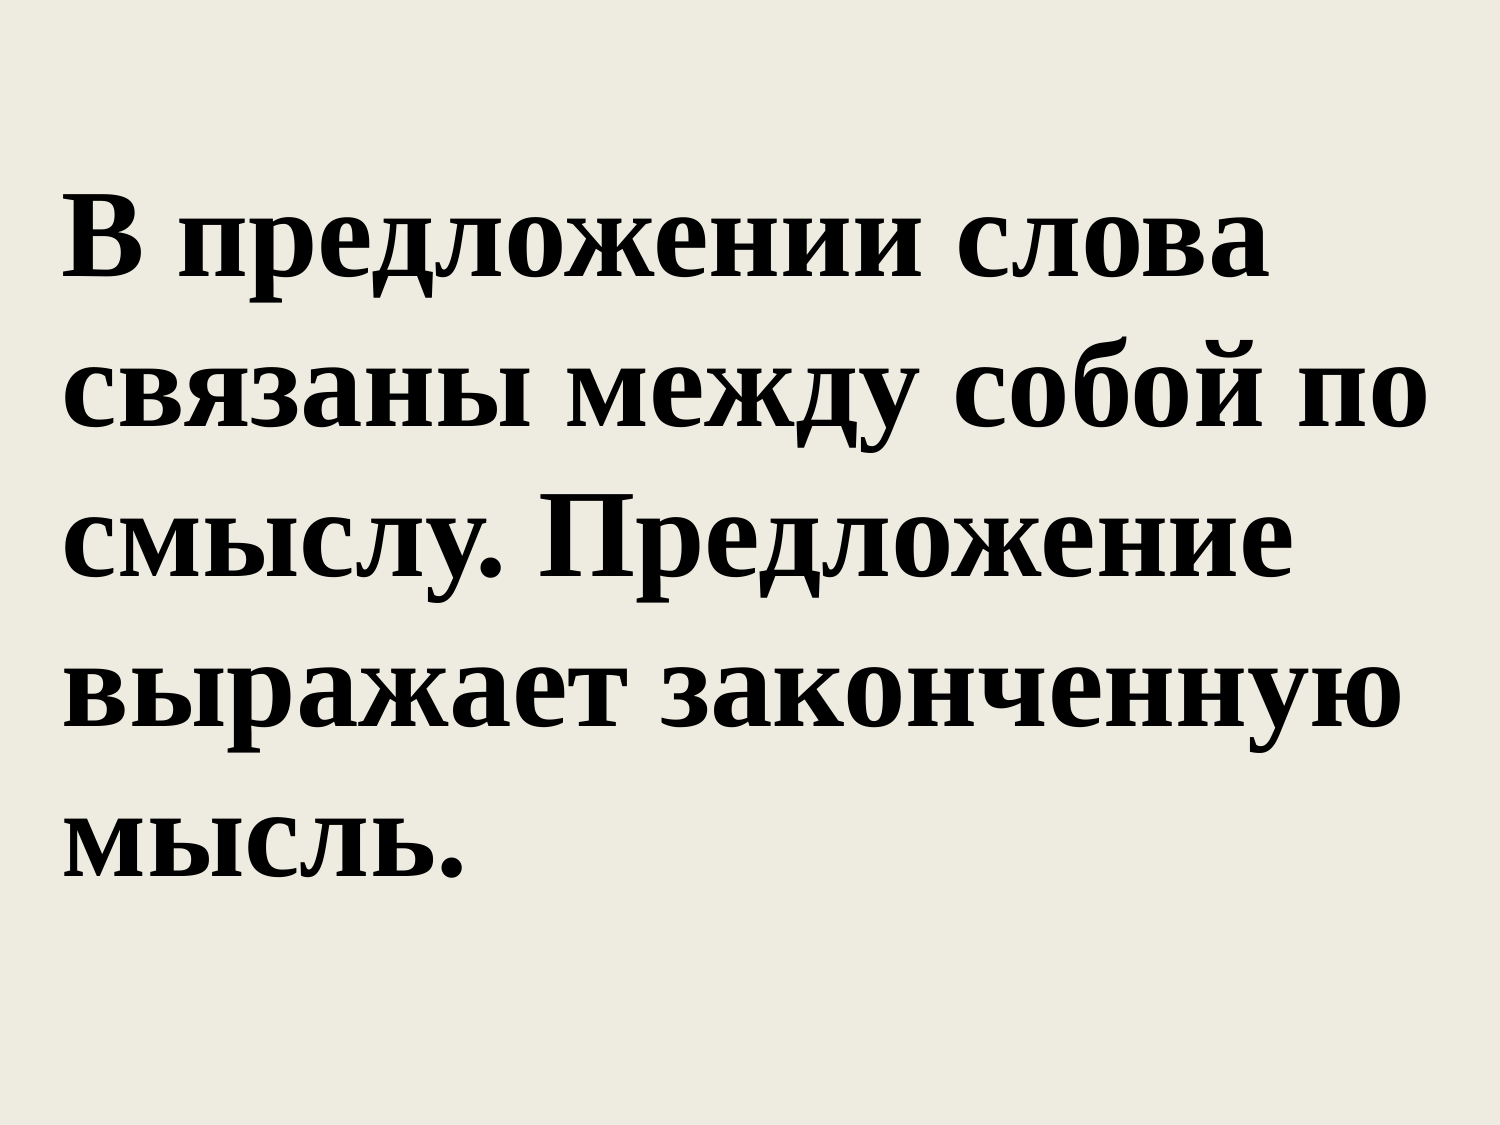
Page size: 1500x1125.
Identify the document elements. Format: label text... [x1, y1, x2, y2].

text_box В предложении слова связаны между собой по смыслу. Предложение выражает законченную мысль. [46, 144, 1454, 910]
